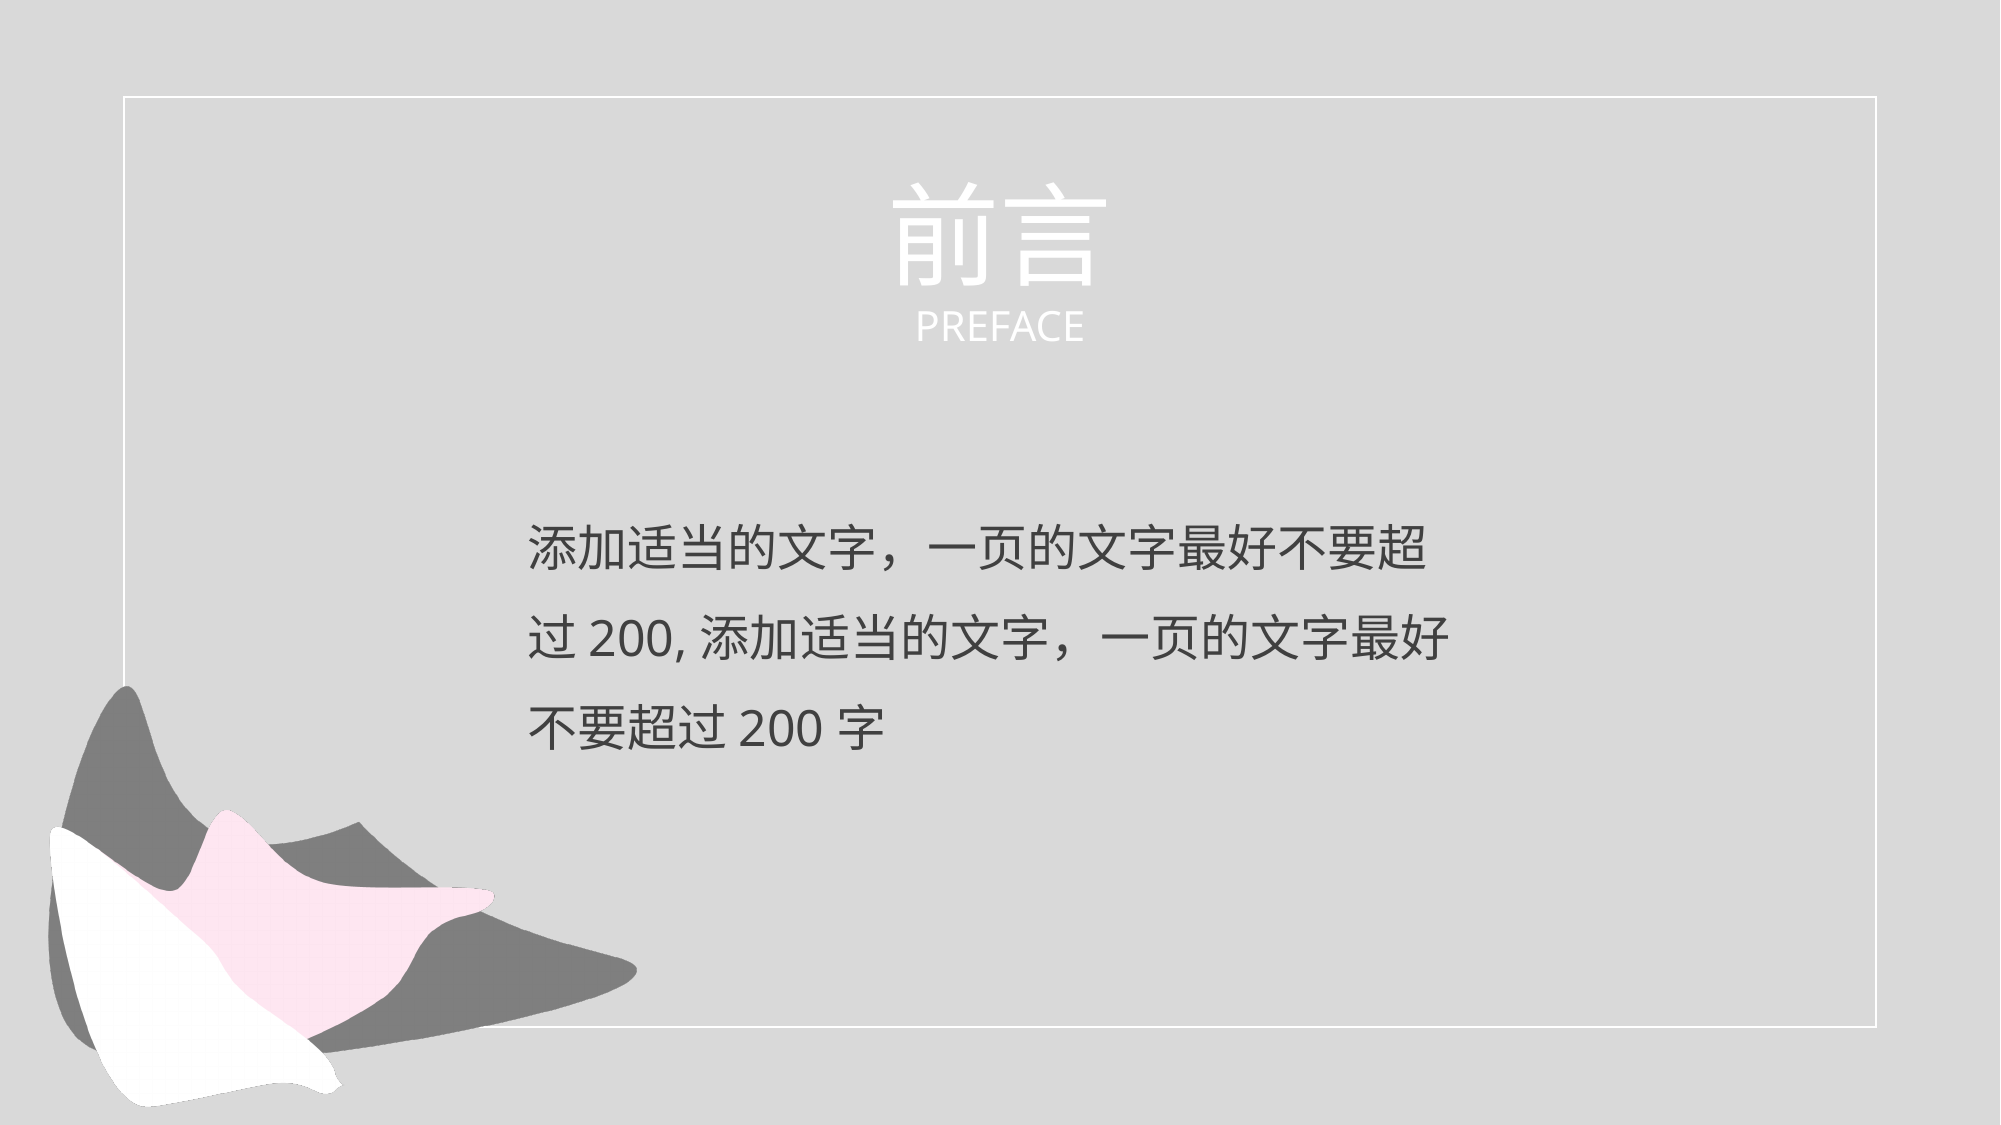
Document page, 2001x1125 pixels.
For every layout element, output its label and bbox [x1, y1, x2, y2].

picture [48, 96, 1877, 1107]
